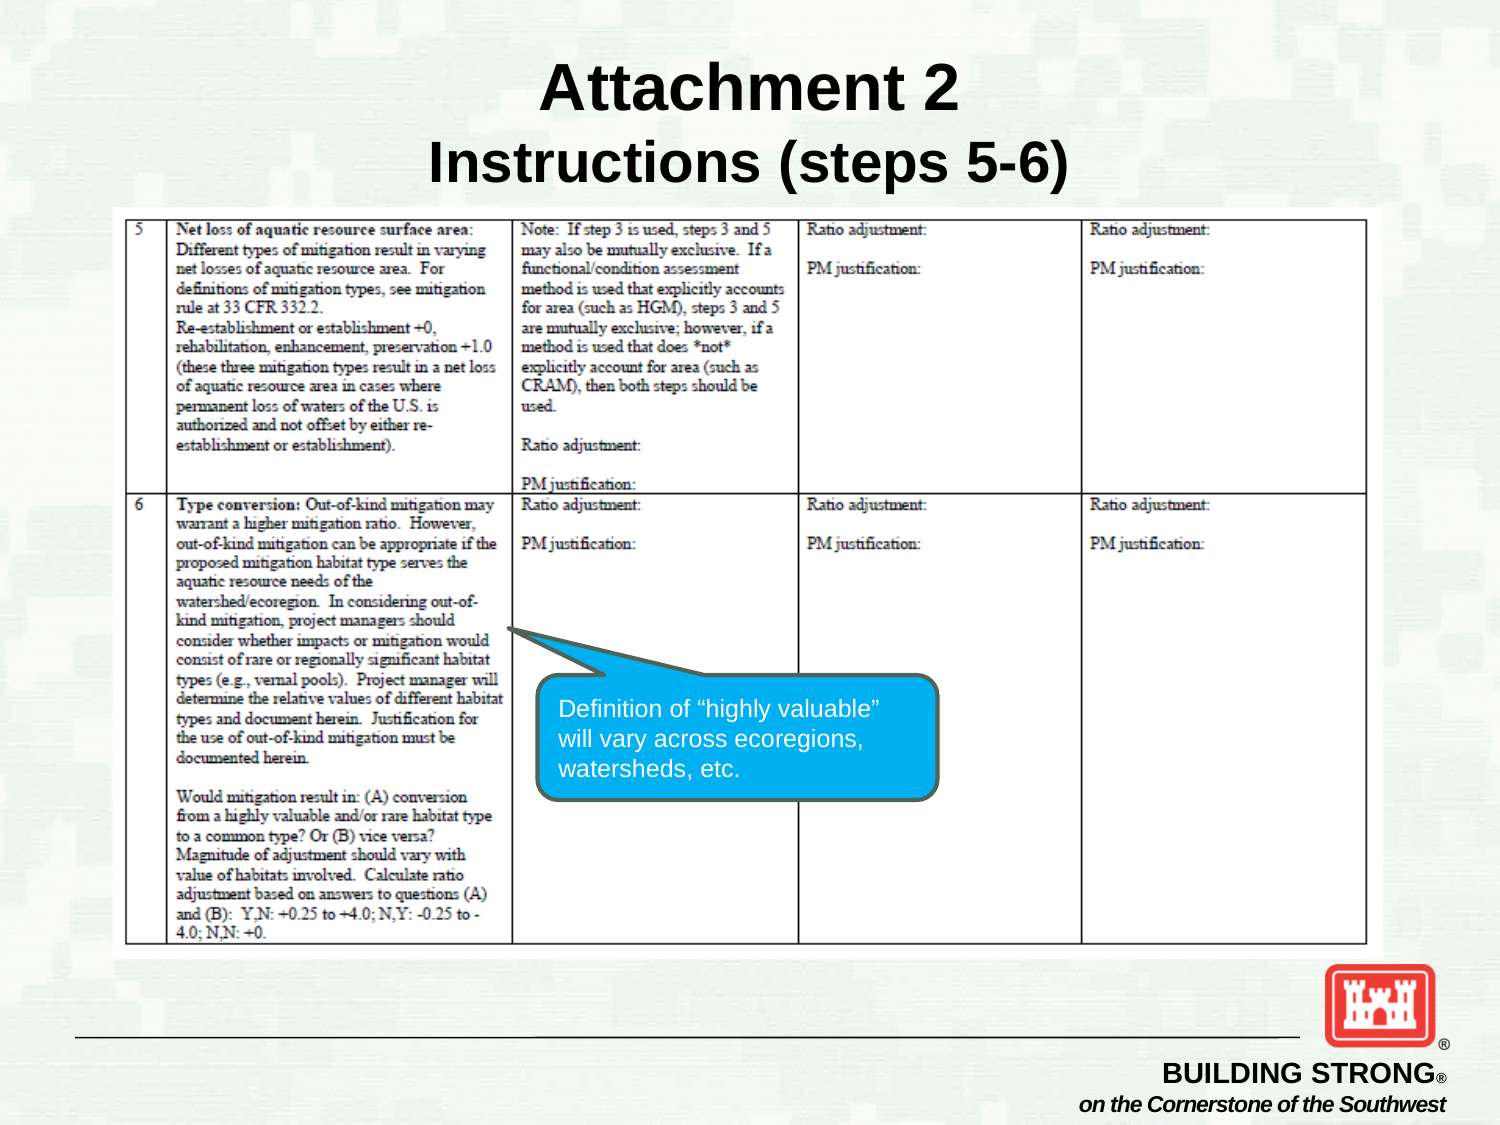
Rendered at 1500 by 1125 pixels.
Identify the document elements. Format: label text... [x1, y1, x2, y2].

title Attachment 2 Instructions (steps 5-6) [74, 24, 1426, 213]
picture [0, 0, 1500, 1125]
